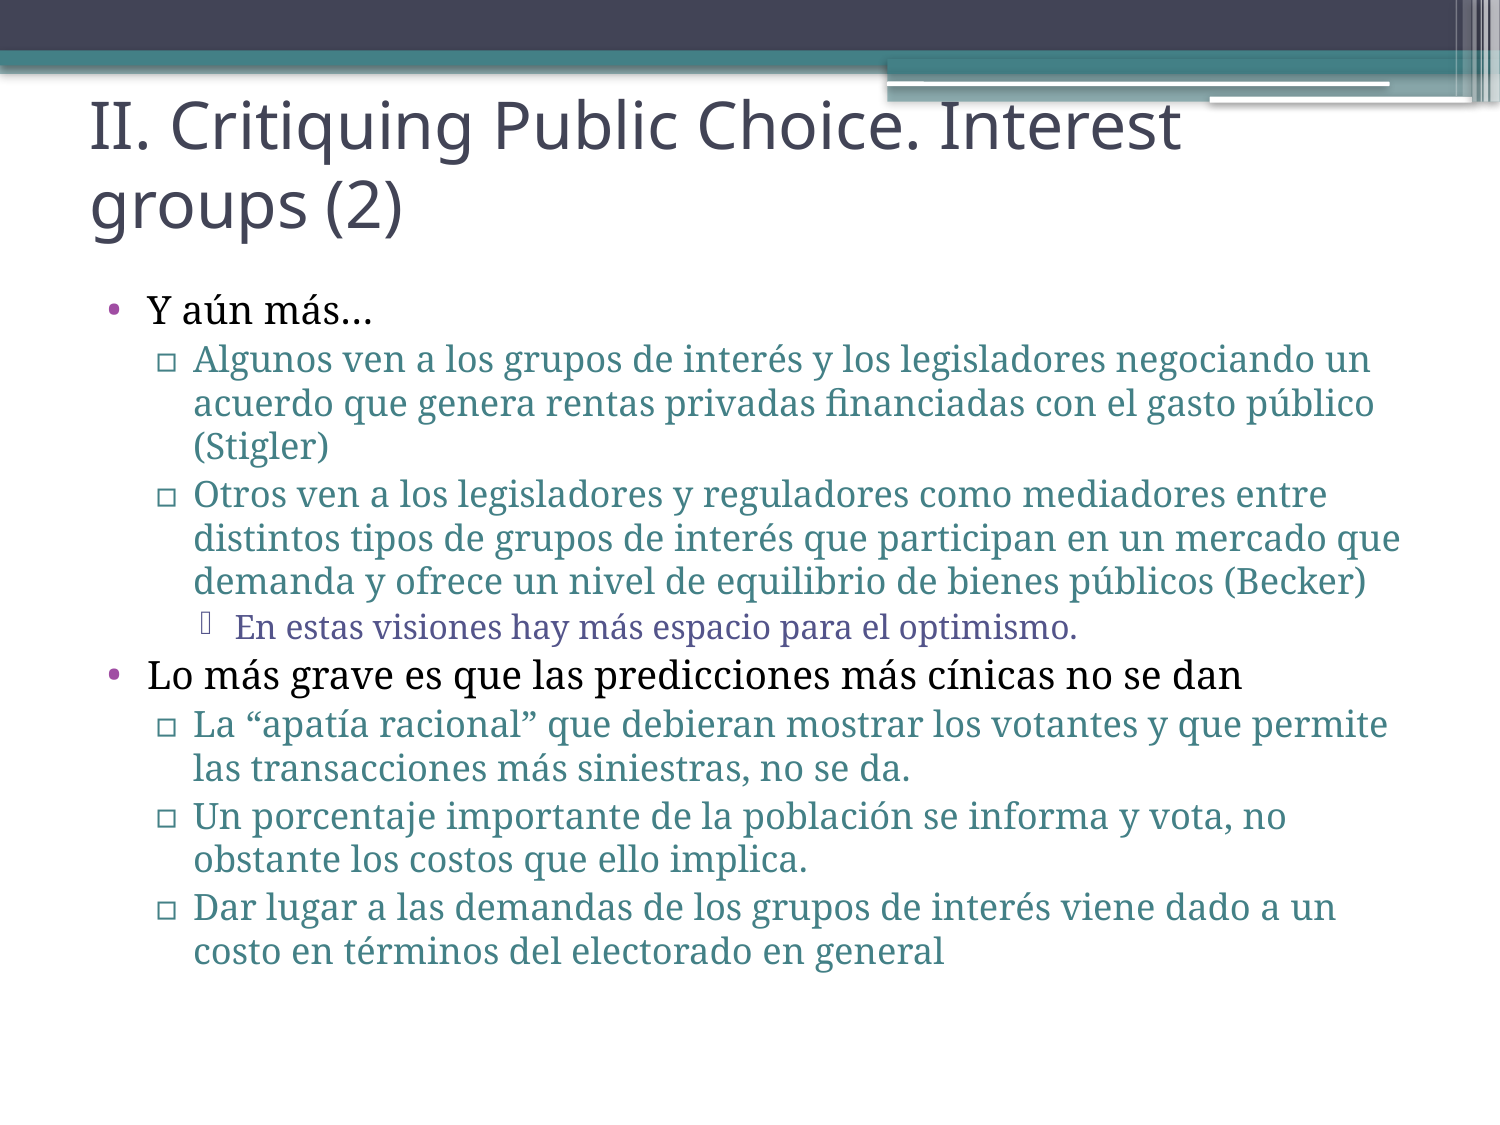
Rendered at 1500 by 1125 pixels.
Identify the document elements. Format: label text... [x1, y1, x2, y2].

list Y aún más… Algunos ven a los grupos de interés y los legisladores negociando un acuerdo que genera rentas privadas financiadas con el gasto público (Stigler) Otros ven a los legisladores y reguladores como mediadores entre distintos tipos de grupos de interés que participan en un mercado que demanda y ofrece un nivel de equilibrio de bienes públicos (Becker) En estas visiones hay más espacio para el optimismo. Lo más grave es que las predicciones más cínicas no se dan La “apatía racional” que debieran mostrar los votantes y que permite las transacciones más siniestras, no se da. Un porcentaje importante de la población se informa y vota, no obstante los costos que ello implica. Dar lugar a las demandas de los grupos de interés viene dado a un costo en términos del electorado en general [75, 277, 1425, 988]
title II. Critiquing Public Choice. Interest groups (2) [75, 75, 1425, 250]
